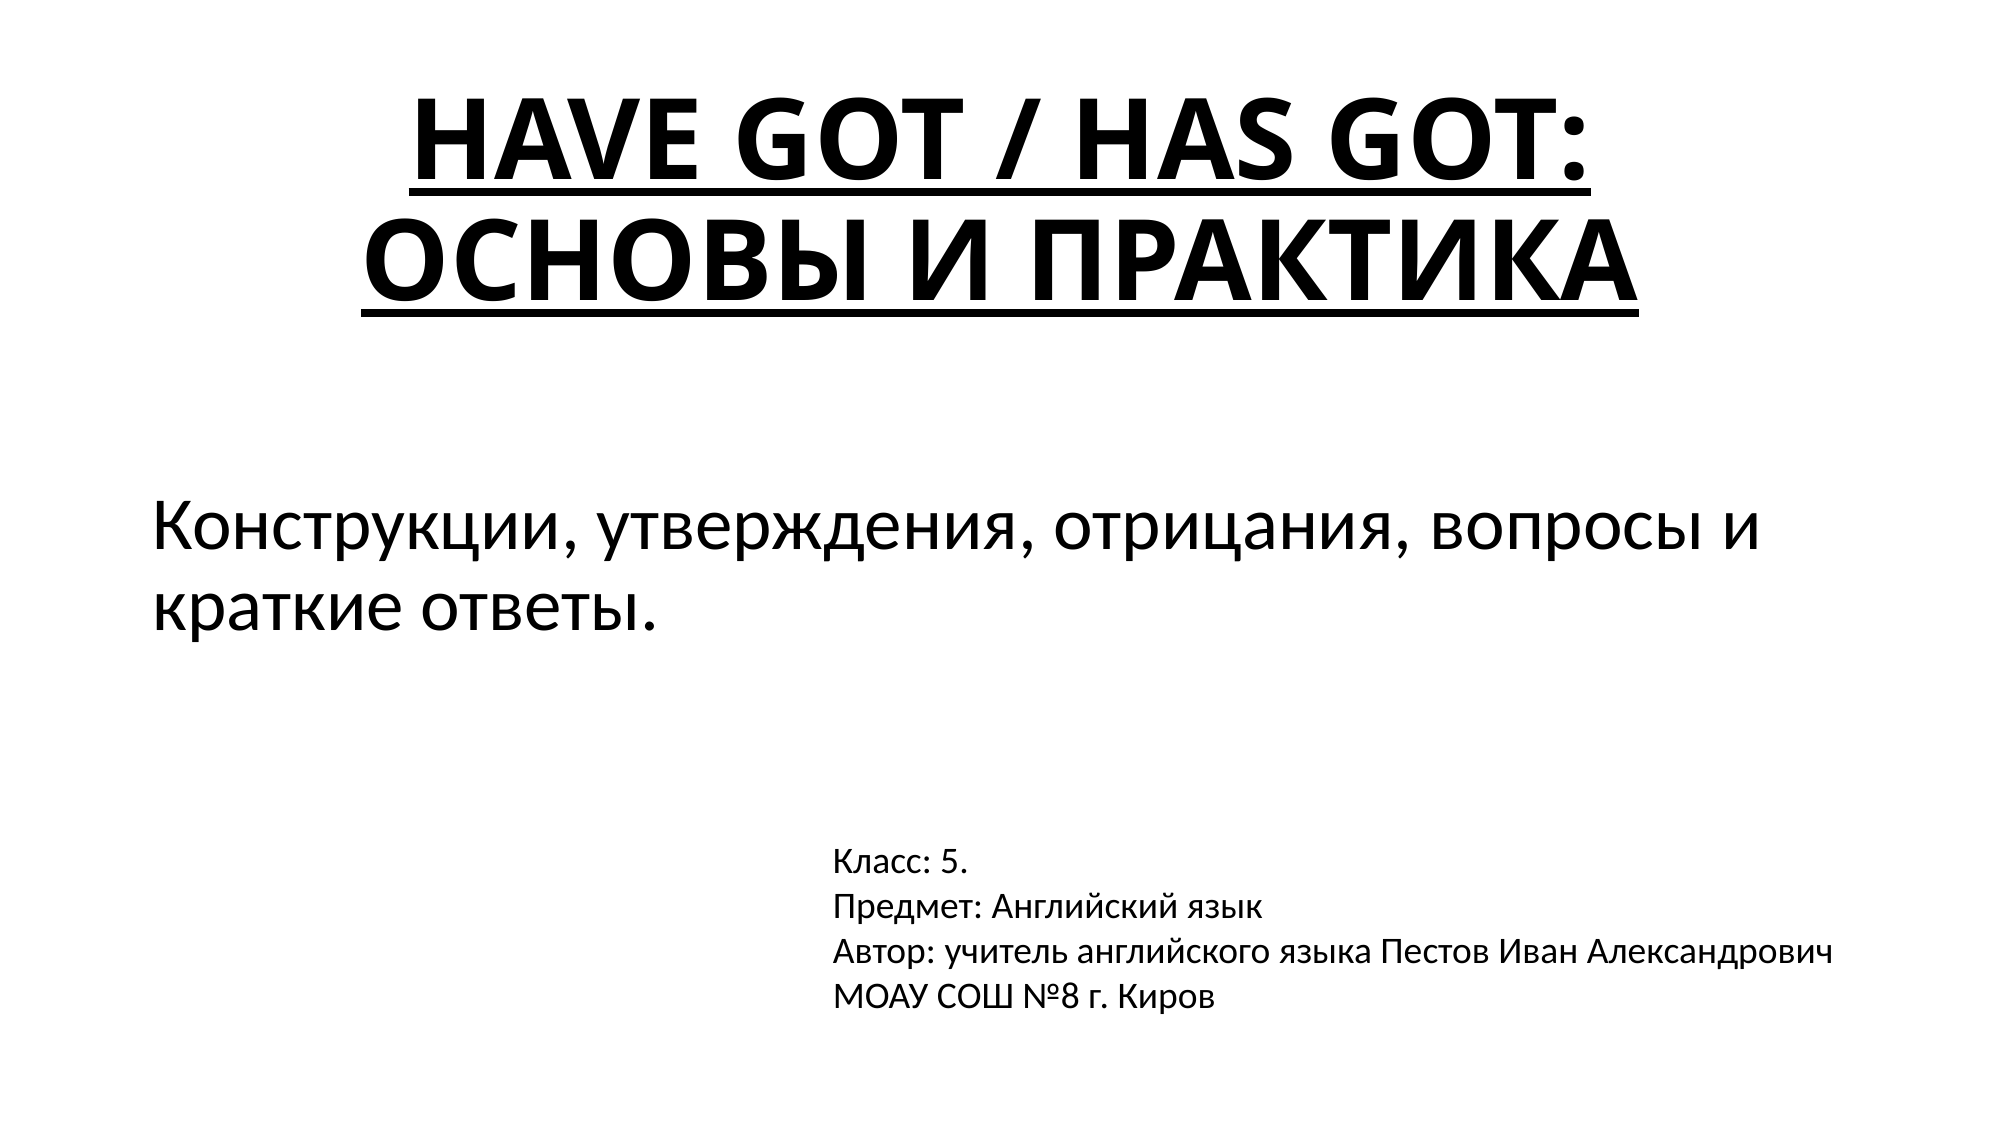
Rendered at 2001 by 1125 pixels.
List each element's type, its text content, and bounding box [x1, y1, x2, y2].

title HAVE GOT / HAS GOT: ОСНОВЫ И ПРАКТИКА [137, 59, 1863, 348]
text_box Класс: 5. Предмет: Английский язык Автор: учитель английского языка Пестов Иван Александрович МОАУ СОШ №8 г. Киров [818, 828, 1863, 1024]
list Конструкции, утверждения, отрицания, вопросы и краткие ответы. [137, 477, 1863, 673]
